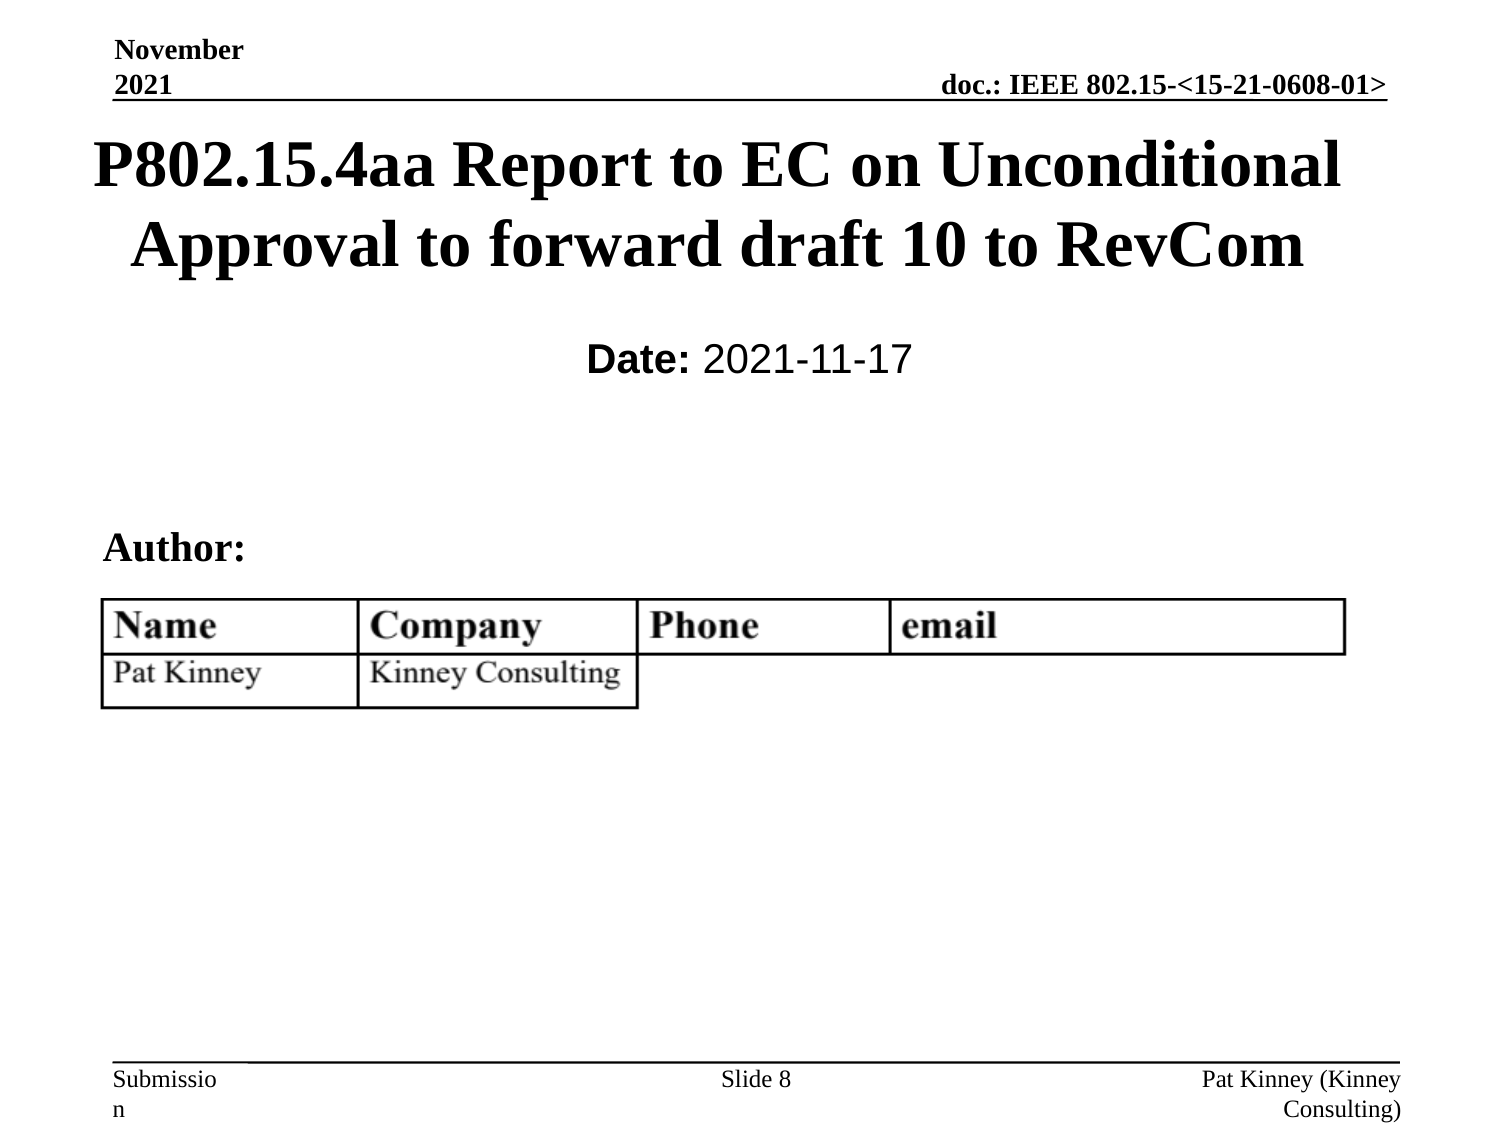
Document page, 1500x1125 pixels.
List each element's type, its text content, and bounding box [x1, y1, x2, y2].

footer Pat Kinney (Kinney Consulting) [1092, 1062, 1402, 1093]
slide_number Slide 8 [712, 1062, 800, 1093]
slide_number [114, 54, 269, 100]
text_box P802.15.4aa Report to EC on Unconditional Approval to forward draft 10 to RevCom [49, 112, 1388, 288]
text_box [87, 598, 1439, 751]
text_box Author: [87, 512, 325, 575]
text_box Date: 2021-11-17 [112, 324, 1388, 388]
